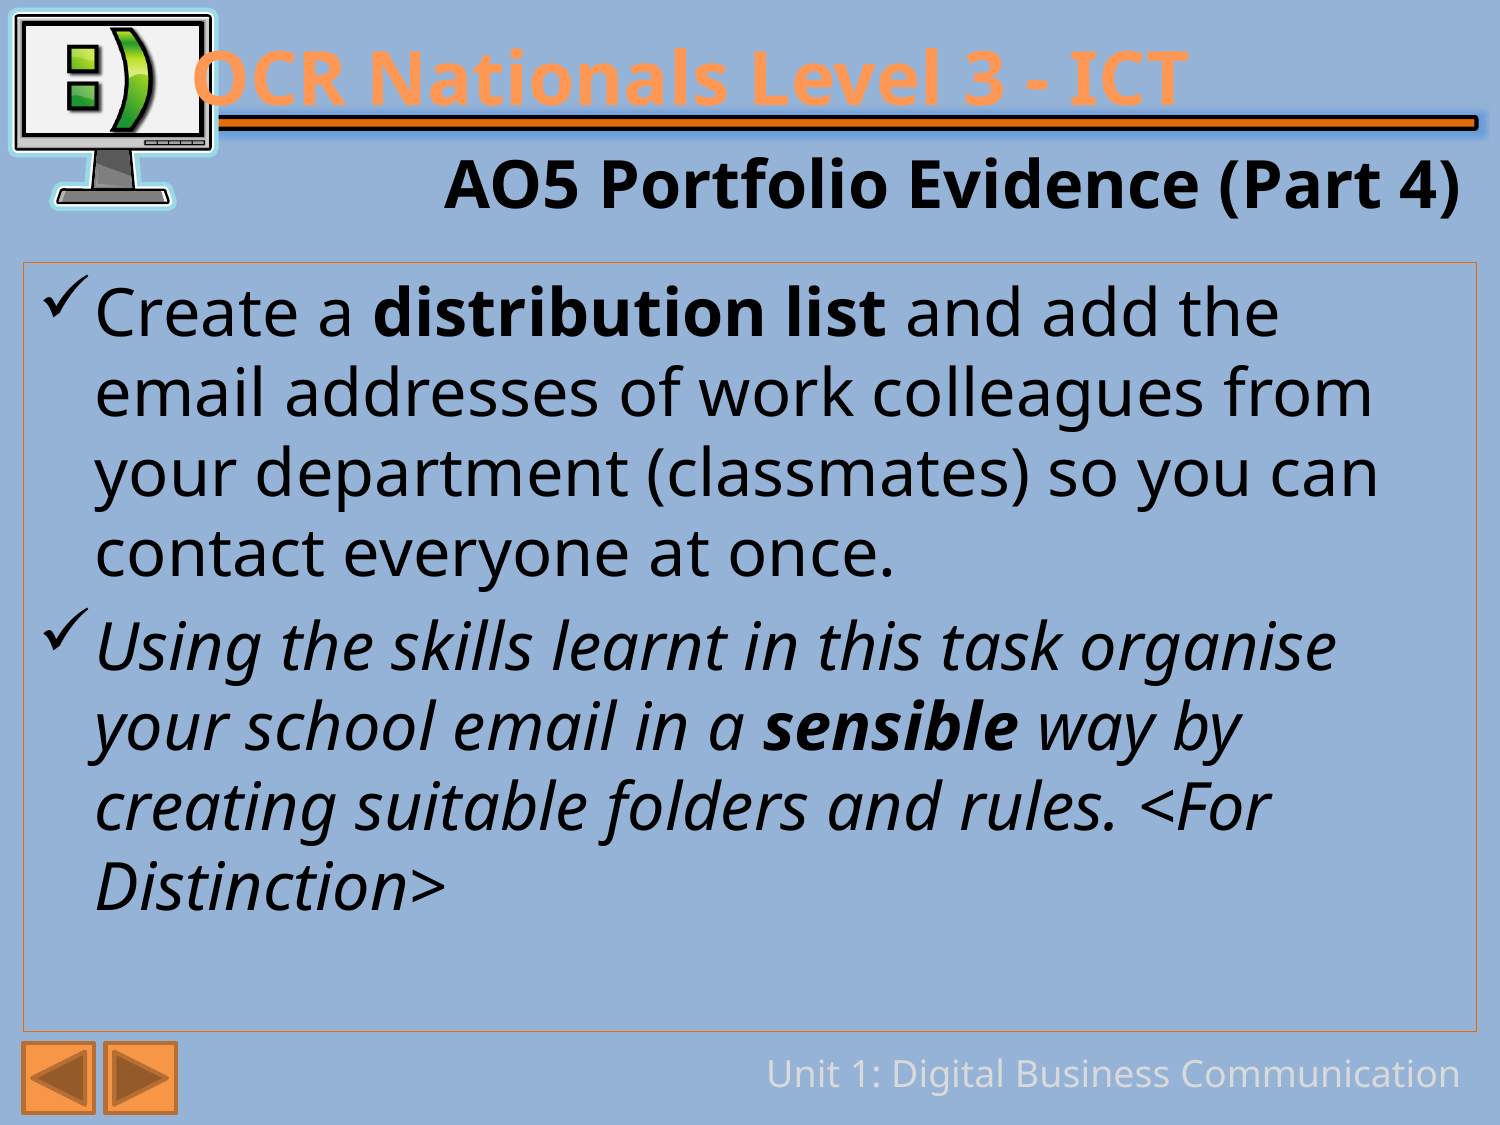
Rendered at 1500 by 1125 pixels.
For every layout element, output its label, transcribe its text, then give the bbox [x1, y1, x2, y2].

title AO5 Portfolio Evidence (Part 4) [187, 117, 1477, 247]
list Create a distribution list and add the email addresses of work colleagues from your department (classmates) so you can contact everyone at once. Using the skills learnt in this task organise your school email in a sensible way by creating suitable folders and rules. <For Distinction> [23, 262, 1477, 1032]
picture [48, 21, 172, 139]
